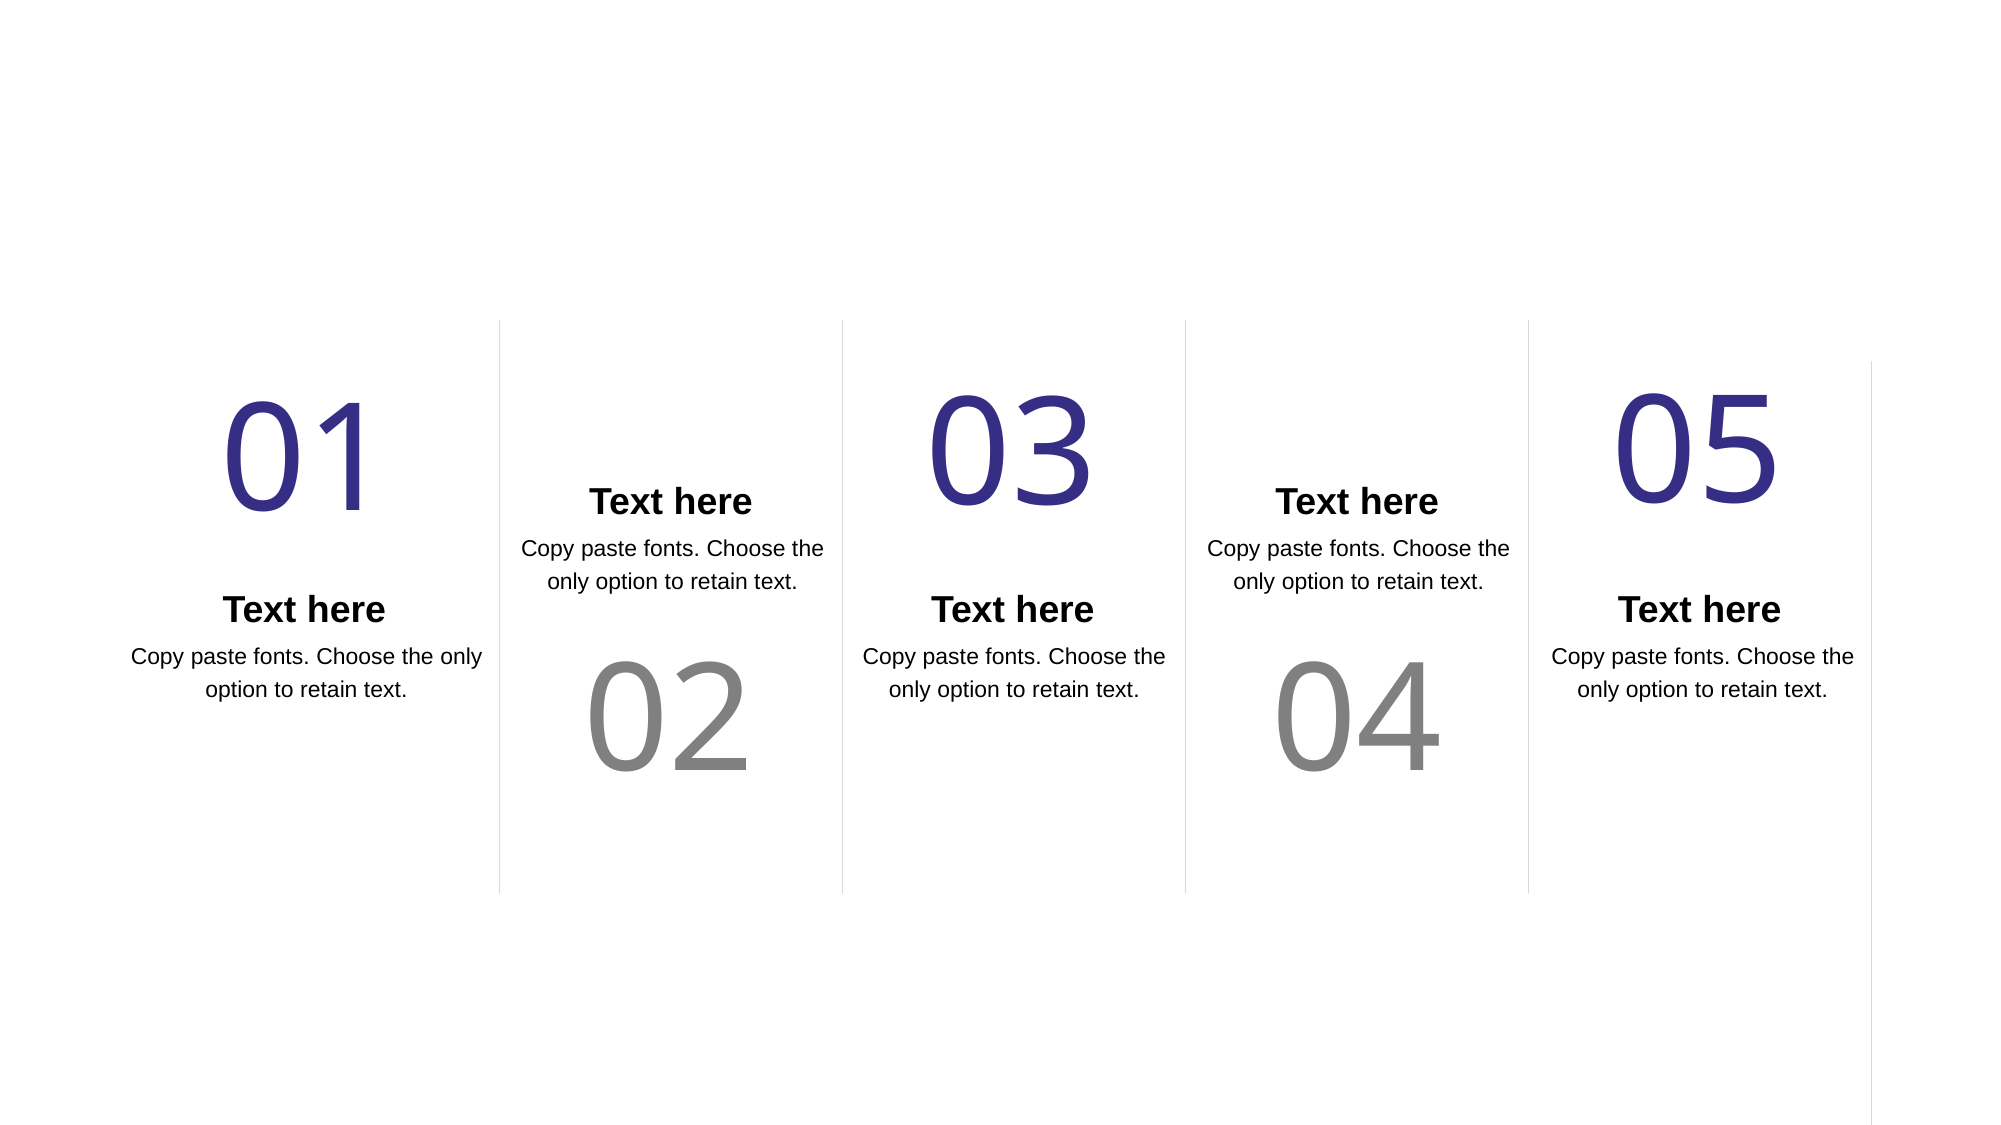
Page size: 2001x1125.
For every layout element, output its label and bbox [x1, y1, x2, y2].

text_box [109, 312, 1875, 1125]
